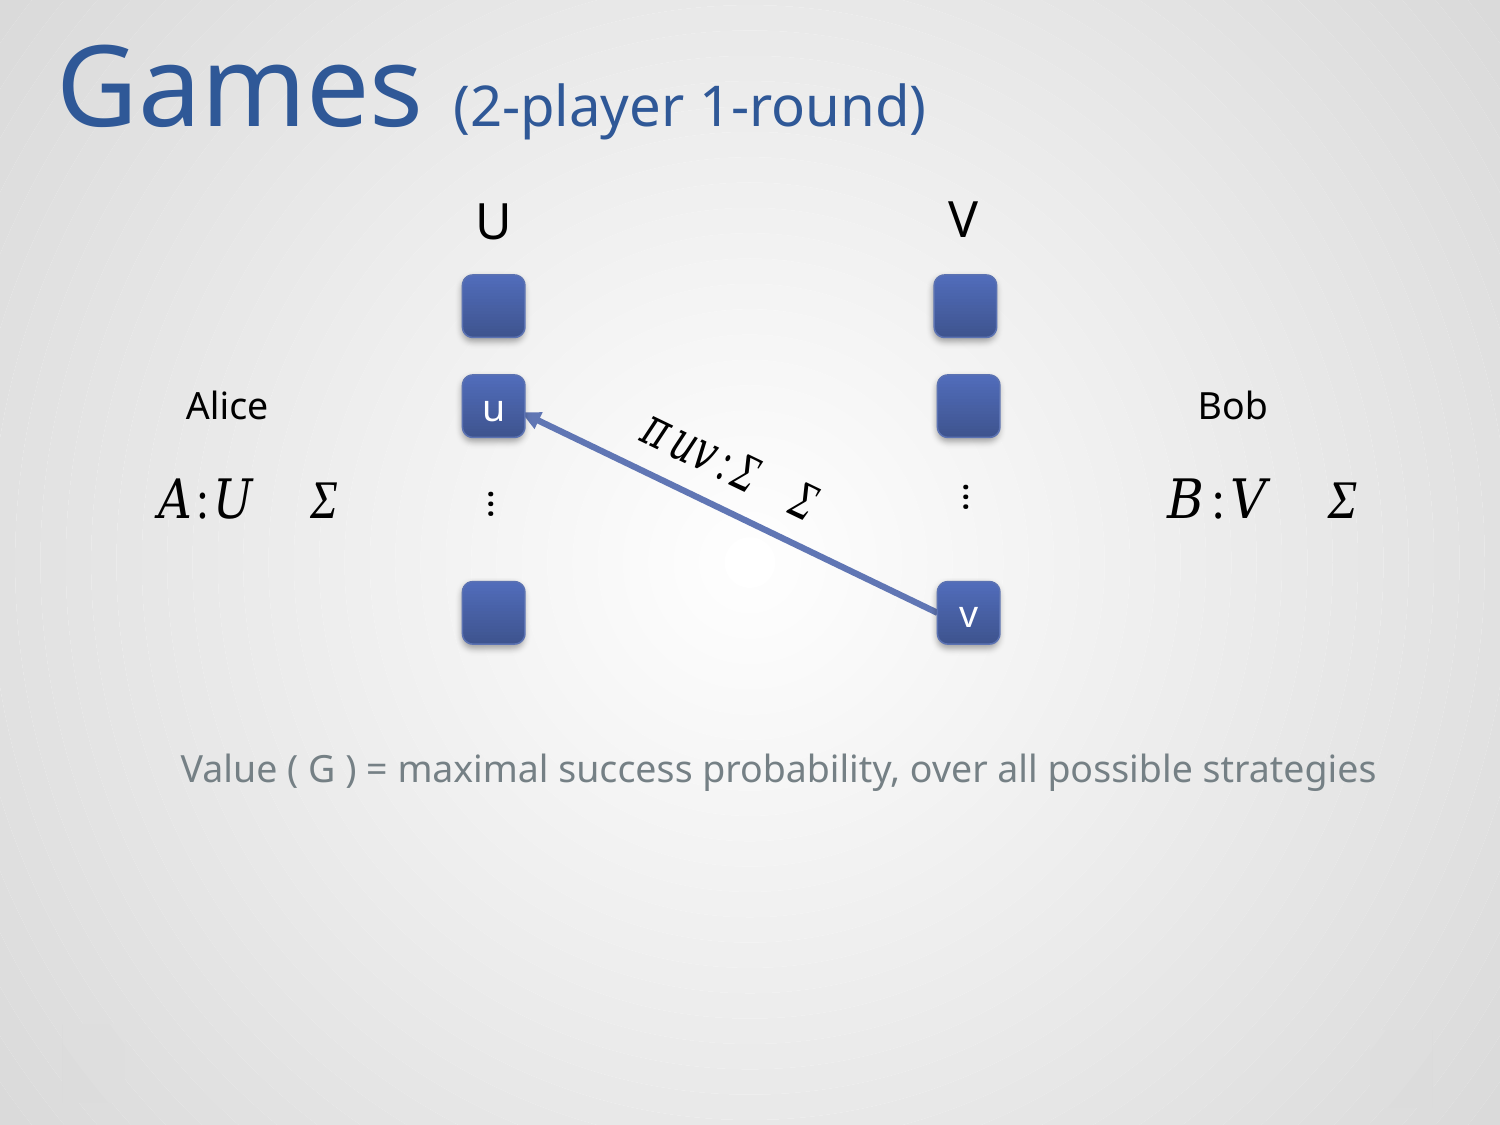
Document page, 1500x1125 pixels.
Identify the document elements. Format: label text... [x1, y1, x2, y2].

text_box [936, 374, 1001, 439]
text_box v [936, 580, 1001, 645]
text_box Value ( G ) = maximal success probability, over all possible strategies [165, 737, 1393, 798]
text_box … [474, 474, 516, 535]
text_box U [460, 182, 527, 257]
text_box [461, 274, 526, 339]
text_box Bob [1182, 374, 1283, 435]
title Games (2-player 1-round) [0, 4, 1013, 157]
text_box [933, 274, 998, 339]
text_box [461, 580, 526, 645]
text_box u [461, 374, 526, 439]
text_box Alice [171, 374, 284, 435]
text_box … [948, 467, 1009, 528]
text_box V [933, 180, 994, 256]
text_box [521, 412, 938, 614]
